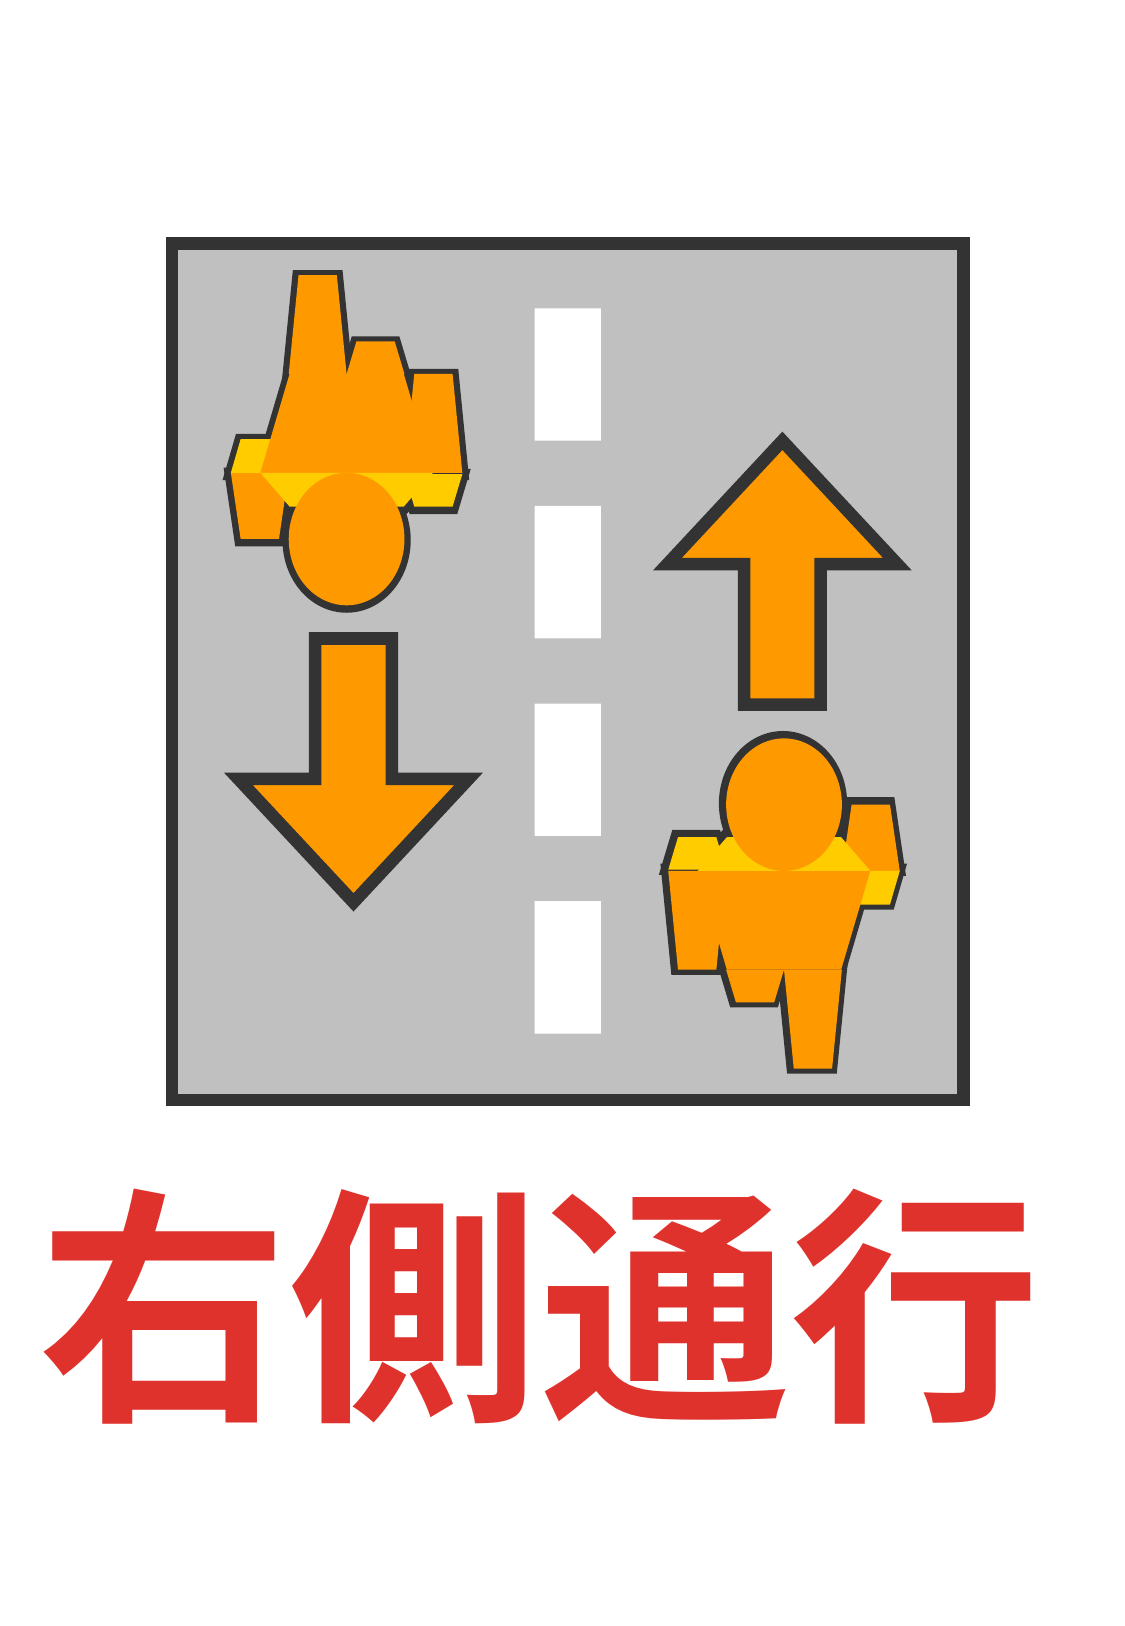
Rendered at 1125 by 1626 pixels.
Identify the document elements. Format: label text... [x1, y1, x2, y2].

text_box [171, 242, 964, 1101]
text_box 右側通行 [23, 1144, 1106, 1459]
